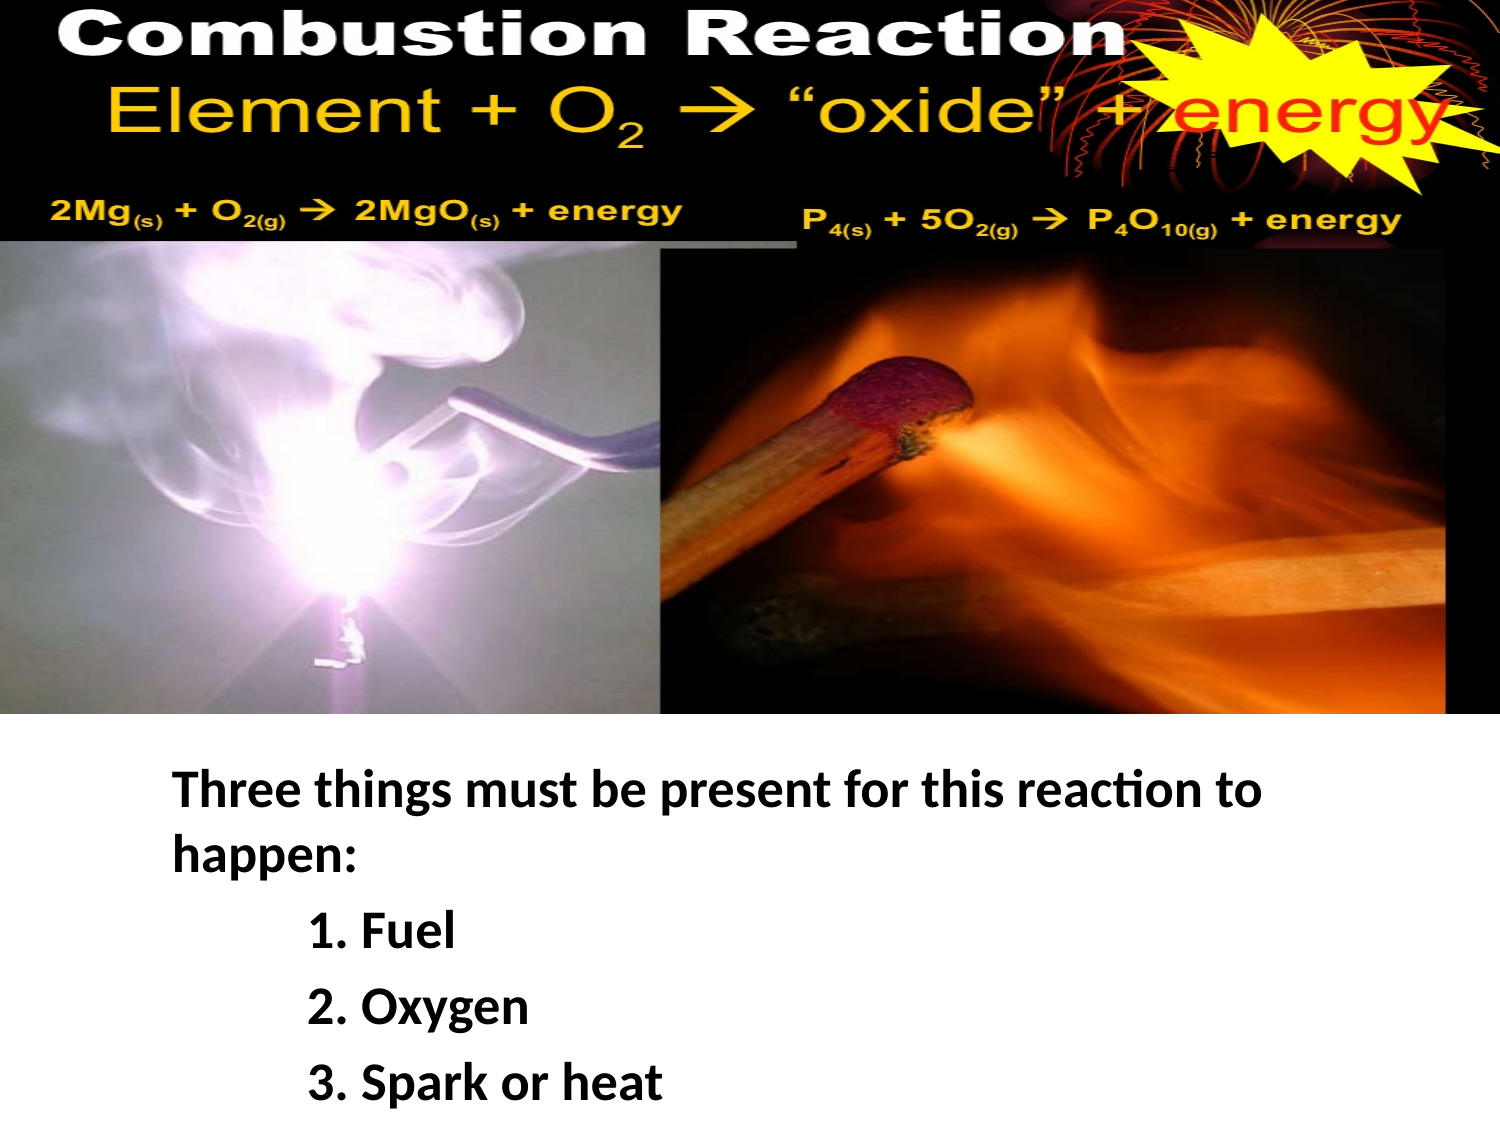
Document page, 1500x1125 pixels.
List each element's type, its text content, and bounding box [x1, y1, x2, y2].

list Three things must be present for this reaction to happen: 1. Fuel 2. Oxygen 3. Spark or heat [156, 721, 1344, 1125]
picture [0, 0, 1500, 714]
